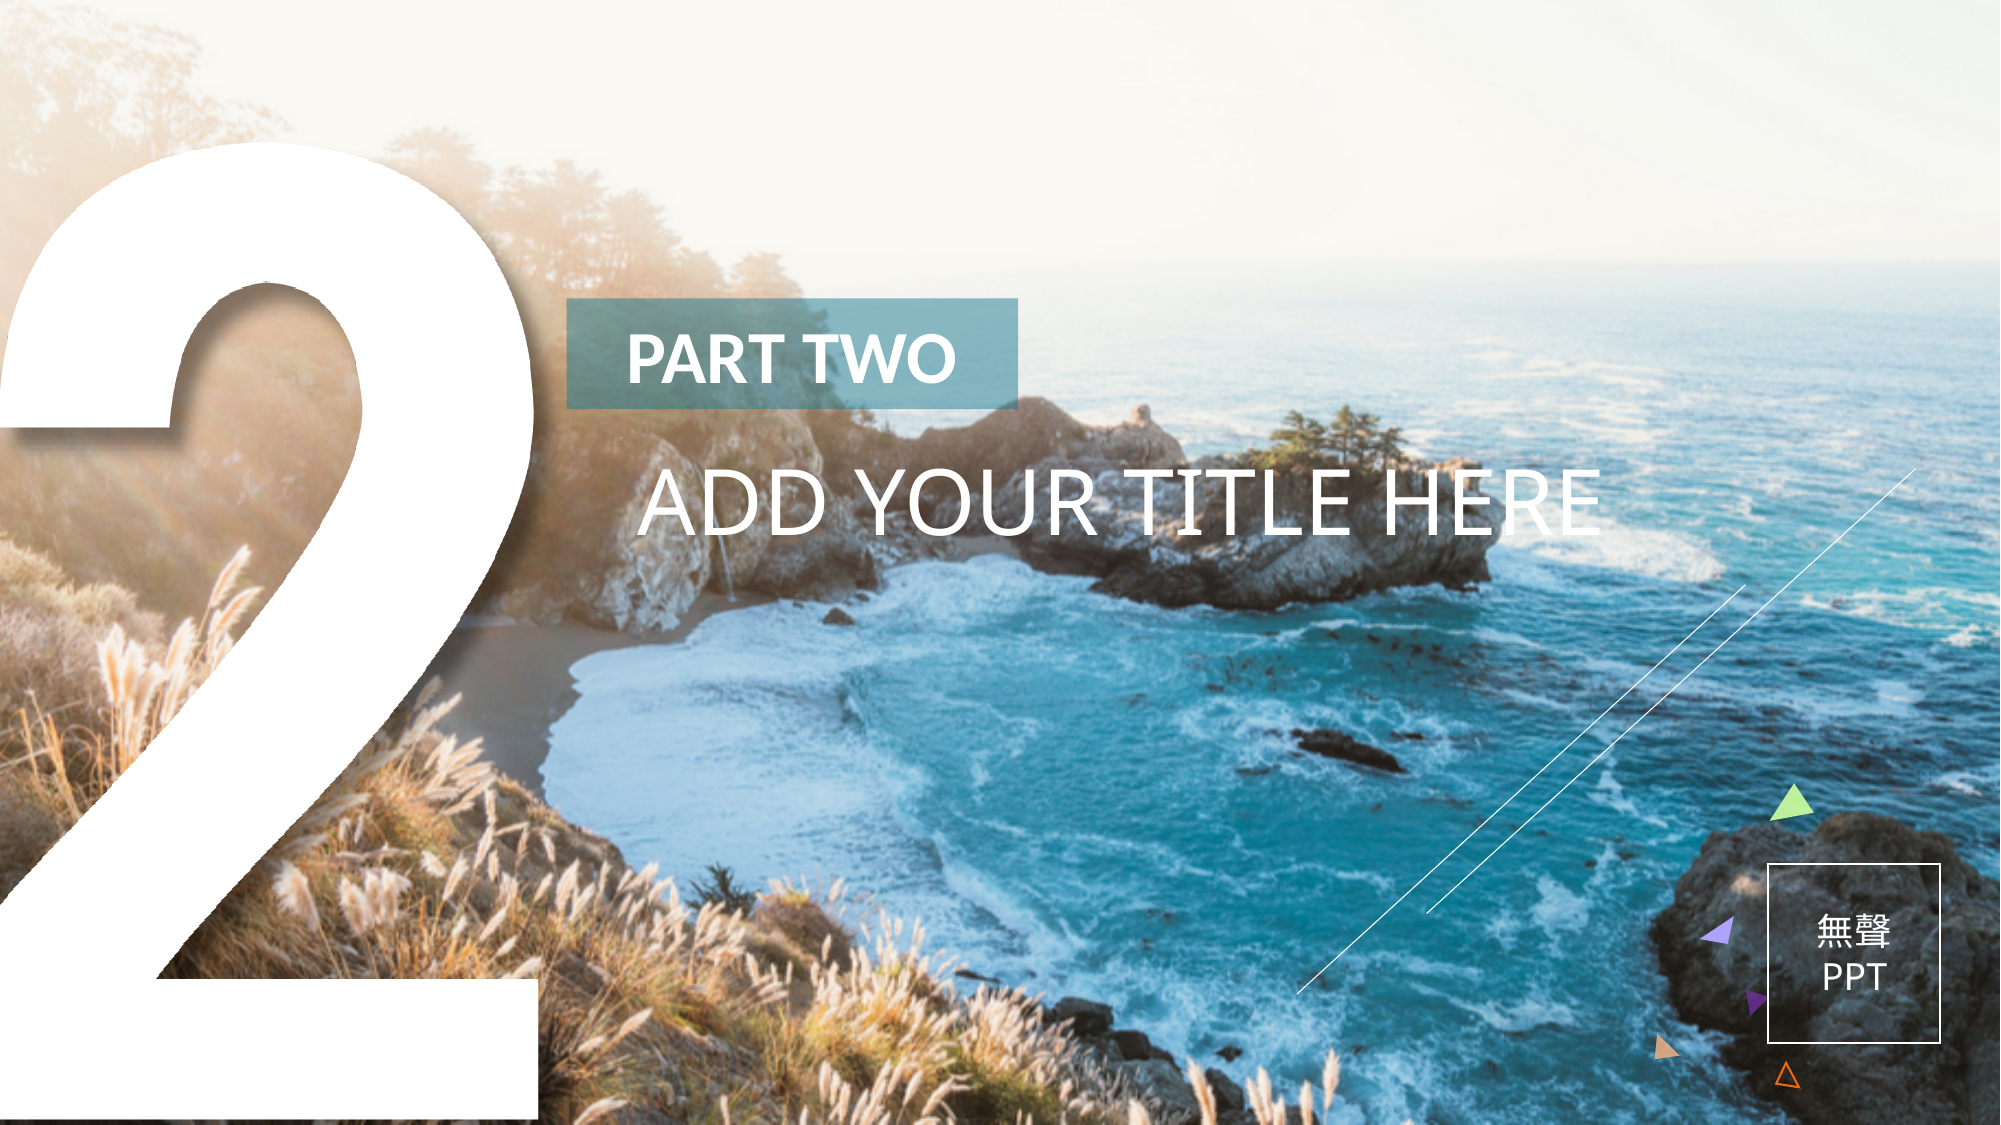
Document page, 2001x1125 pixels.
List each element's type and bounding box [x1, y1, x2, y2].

text_box [1768, 864, 1941, 1044]
picture [0, 0, 2000, 1125]
text_box [1426, 468, 1916, 914]
text_box [1645, 791, 1808, 1094]
text_box [1297, 584, 1645, 995]
